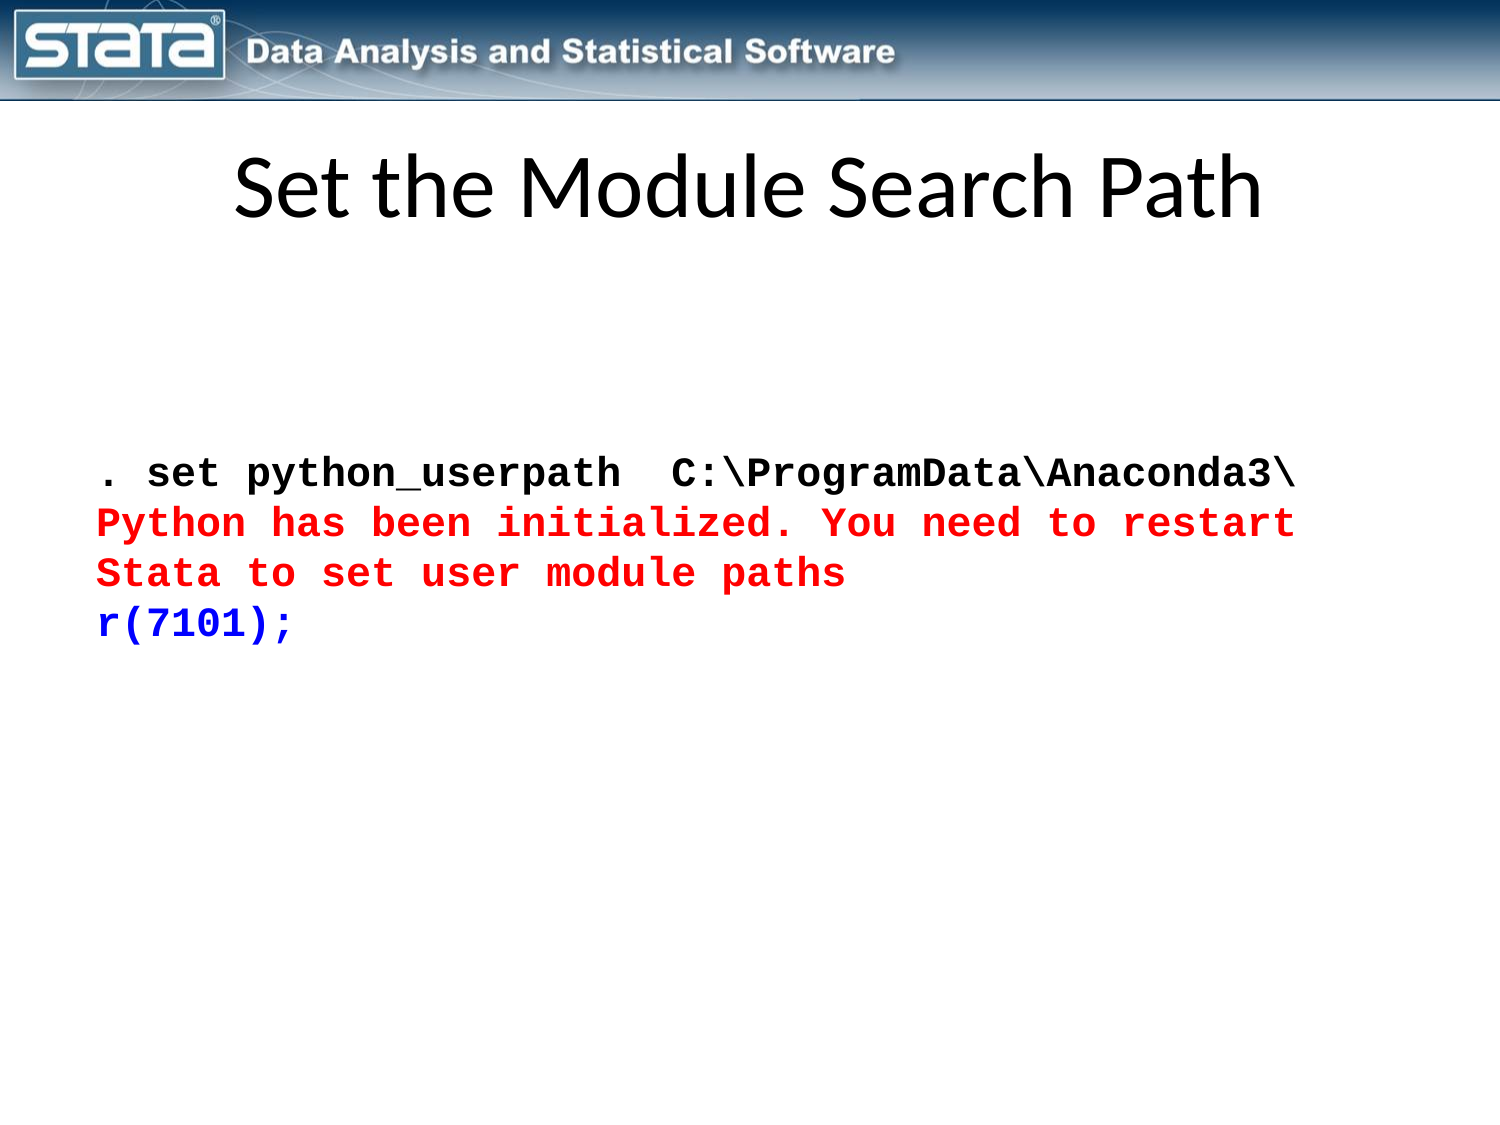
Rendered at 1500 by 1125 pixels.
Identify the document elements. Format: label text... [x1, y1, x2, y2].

picture [0, 0, 1500, 99]
text_box . set python_userpath C:\ProgramData\Anaconda3\ Python has been initialized. You need to restart Stata to set user module paths r(7101); [81, 437, 1419, 653]
title Set the Module Search Path [0, 99, 1500, 263]
